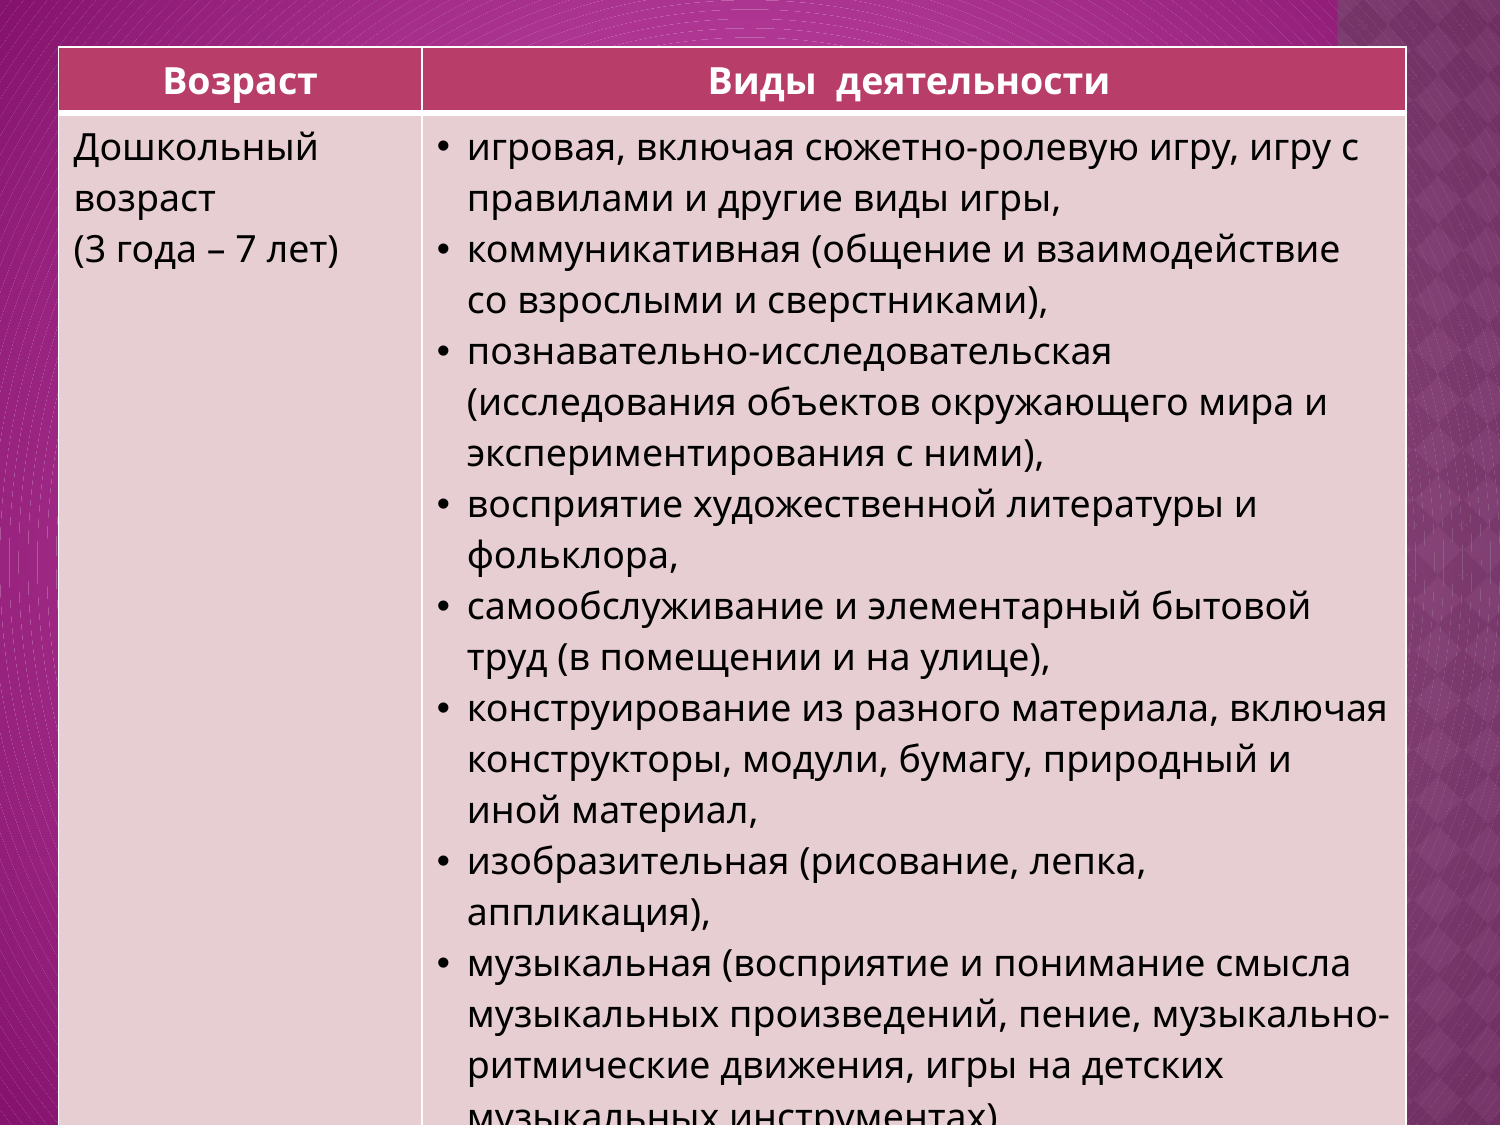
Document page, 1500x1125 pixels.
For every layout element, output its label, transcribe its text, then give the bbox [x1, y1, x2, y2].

table_cell игровая, включая сюжетно-ролевую игру, игру с правилами и другие виды игры, коммуникативная (общение и взаимодействие со взрослыми и сверстниками), познавательно-исследовательская (исследования объектов окружающего мира и экспериментирования с ними), восприятие художественной литературы и фольклора, самообслуживание и элементарный бытовой труд (в помещении и на улице), конструирование из разного материала, включая конструкторы, модули, бумагу, природный и иной материал, изобразительная (рисование, лепка, аппликация), музыкальная (восприятие и понимание смысла музыкальных произведений, пение, музыкально-ритмические движения, игры на детских музыкальных инструментах) двигательная (овладение основными движениями). [423, 116, 1405, 1125]
table_cell Дошкольный возраст (3 года – 7 лет) [59, 116, 421, 1125]
table_header Виды деятельности [423, 48, 1405, 110]
table_header Возраст [59, 48, 421, 110]
